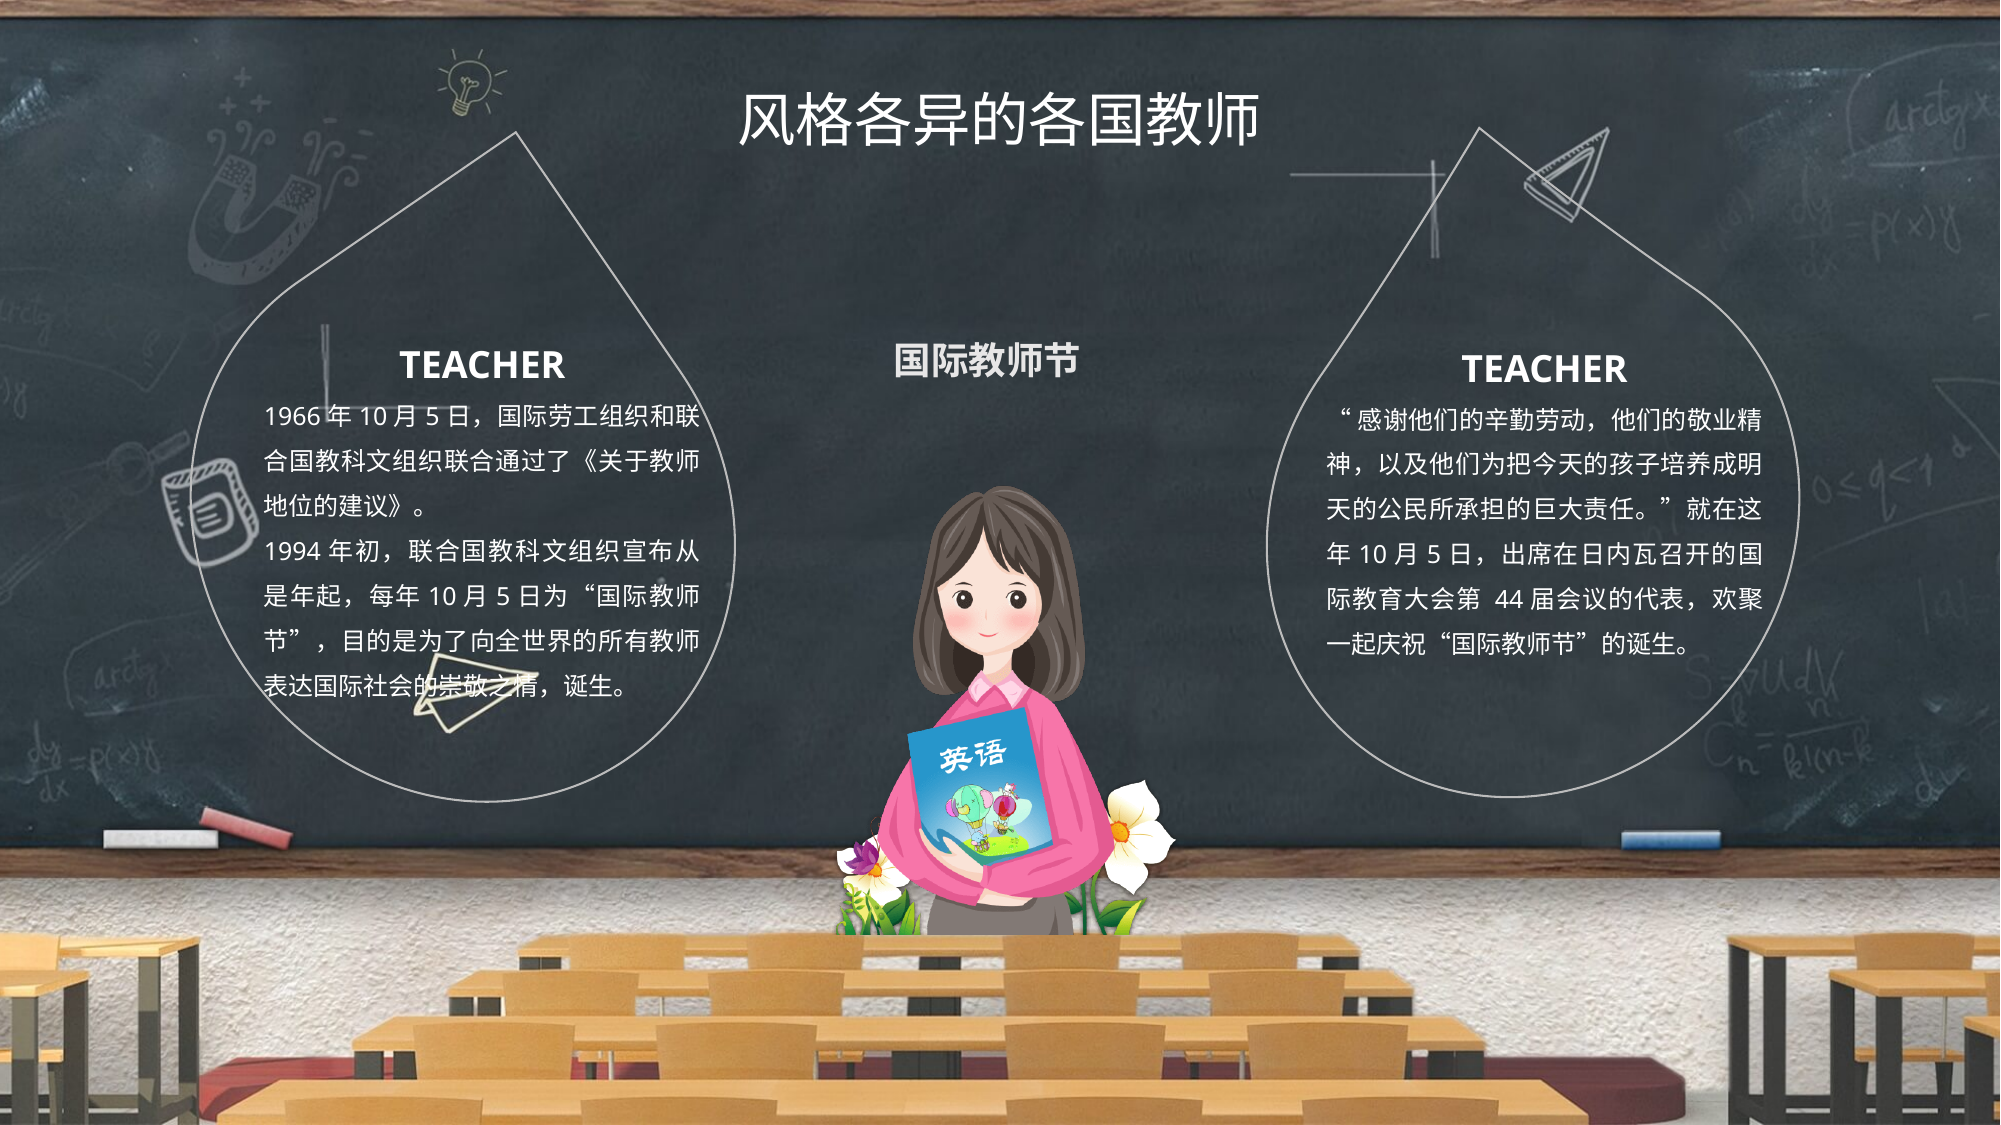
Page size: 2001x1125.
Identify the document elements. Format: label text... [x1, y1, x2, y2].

text_box 风格各异的各国教师 [722, 61, 1277, 161]
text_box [249, 327, 1779, 524]
text_box [1352, 126, 1739, 327]
text_box [1265, 391, 1801, 799]
text_box [189, 130, 736, 803]
text_box 国际教师节 [879, 320, 1097, 327]
picture [0, 0, 2000, 1125]
